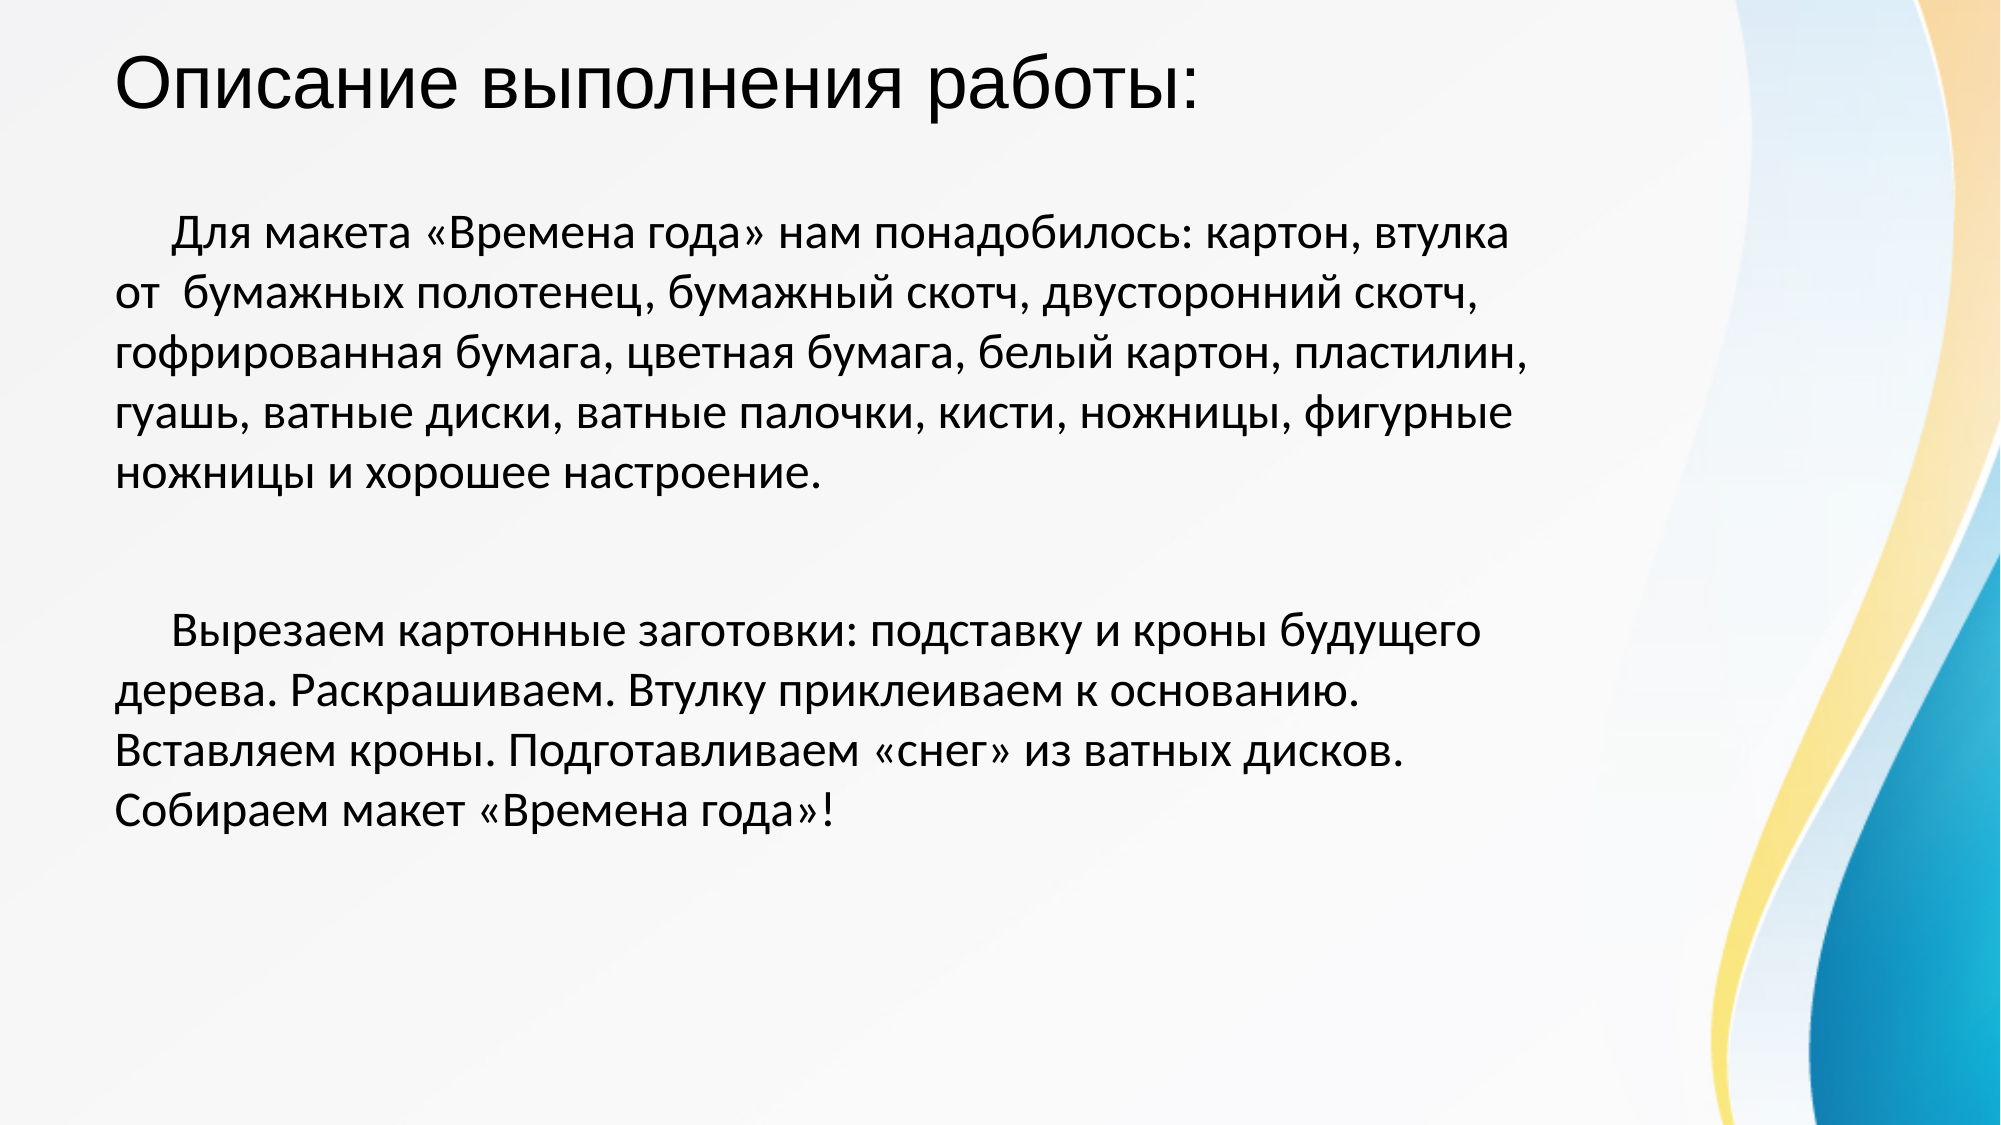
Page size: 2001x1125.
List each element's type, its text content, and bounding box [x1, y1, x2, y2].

text_box Вырезаем картонные заготовки: подставку и кроны будущего дерева. Раскрашиваем. Втулку приклеиваем к основанию. Вставляем кроны. Подготавливаем «снег» из ватных дисков. Собираем макет «Времена года»! [99, 589, 1564, 844]
title Описание выполнения работы: [99, 30, 1901, 127]
picture [0, 0, 2001, 1125]
text_box Для макета «Времена года» нам понадобилось: картон, втулка от бумажных полотенец, бумажный скотч, двусторонний скотч, гофрированная бумага, цветная бумага, белый картон, пластилин, гуашь, ватные диски, ватные палочки, кисти, ножницы, фигурные ножницы и хорошее настроение. [99, 191, 1564, 507]
